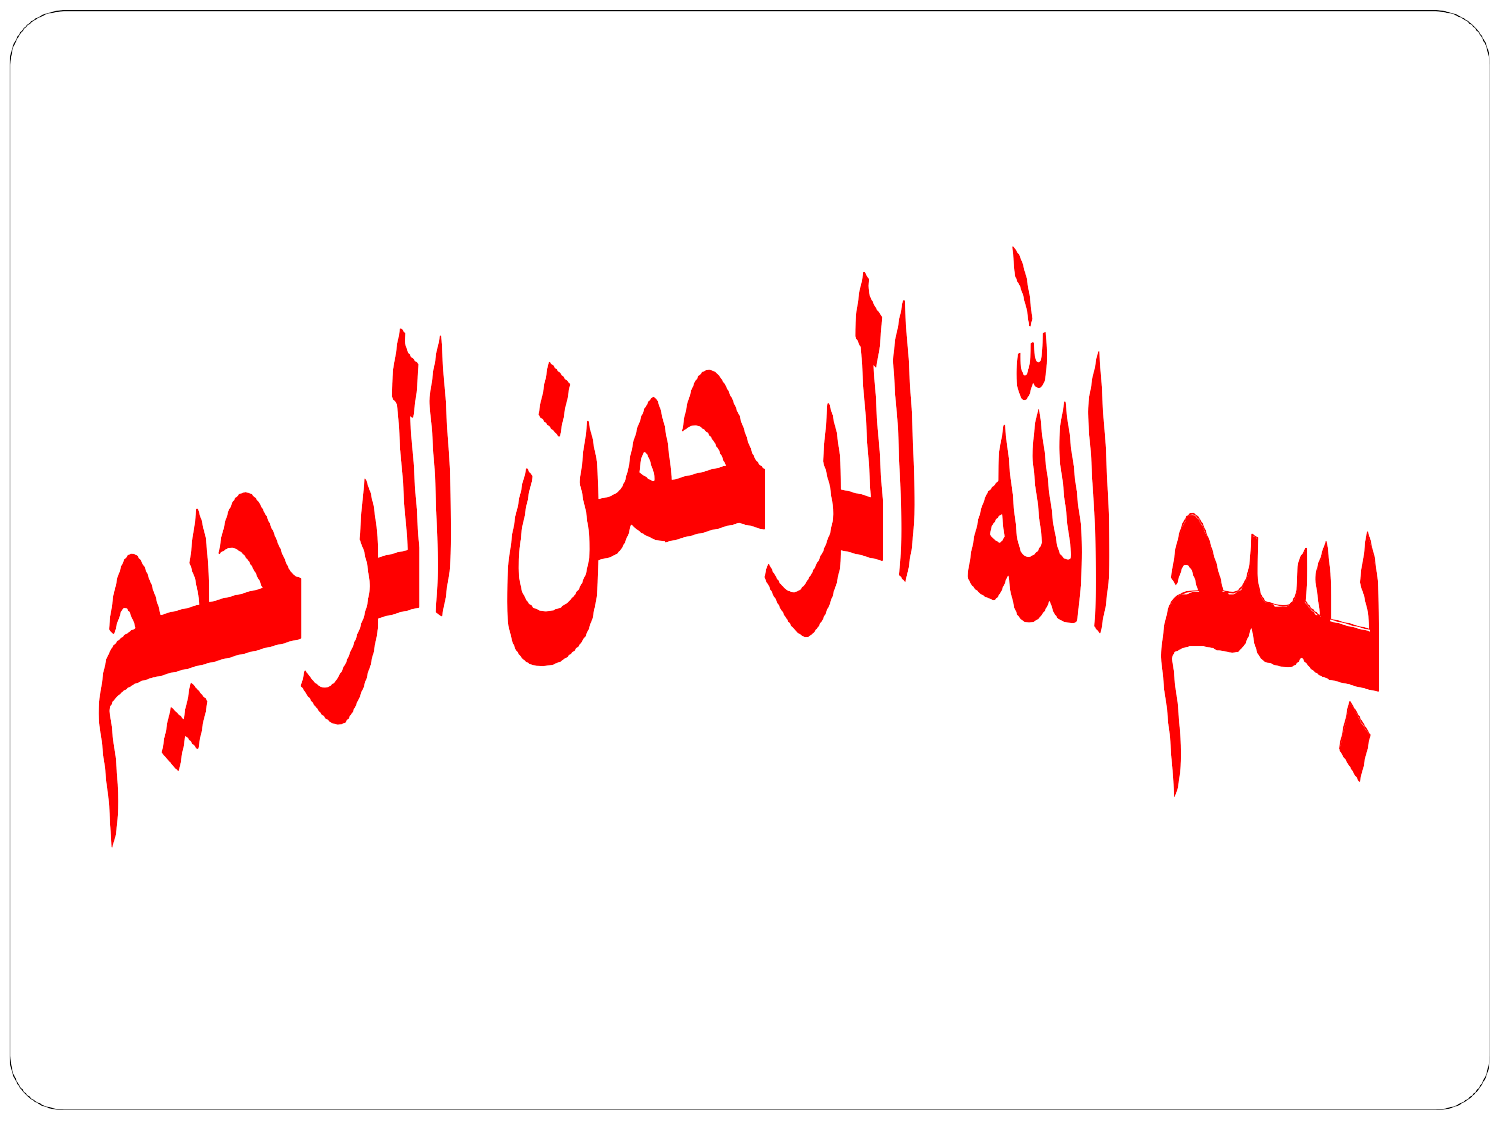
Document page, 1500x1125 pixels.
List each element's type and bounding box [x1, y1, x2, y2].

text_box [9, 10, 1490, 1110]
